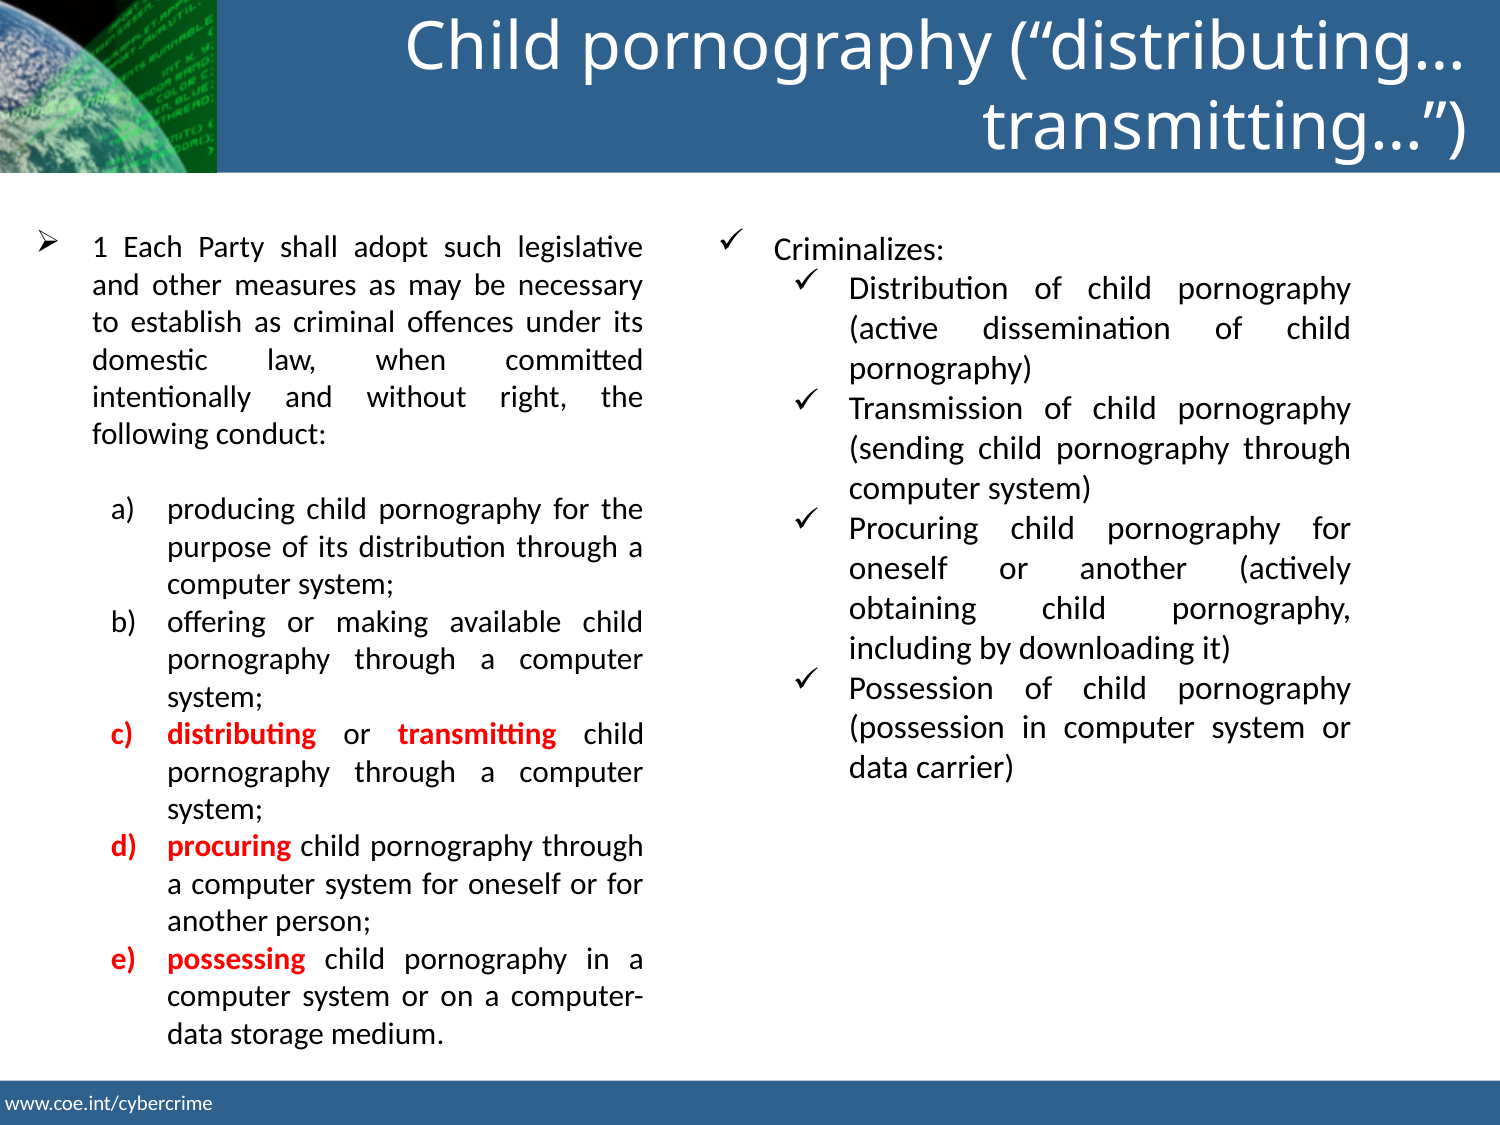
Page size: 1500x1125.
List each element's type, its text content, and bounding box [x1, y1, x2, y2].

text_box 1 Each Party shall adopt such legislative and other measures as may be necessary to establish as criminal offences under its domestic law, when committed intentionally and without right, the following conduct: producing child pornography for the purpose of its distribution through a computer system; offering or making available child pornography through a computer system; distributing or transmitting child pornography through a computer system; procuring child pornography through a computer system for oneself or for another person; possessing child pornography in a computer system or on a computer-data storage medium. [21, 219, 660, 1058]
text_box Child pornography (“distributing…transmitting…”) [230, 0, 1483, 171]
picture [0, 0, 217, 173]
text_box Criminalizes: Distribution of child pornography (active dissemination of child pornography) Transmission of child pornography (sending child pornography through computer system) Procuring child pornography for oneself or another (actively obtaining child pornography, including by downloading it) Possession of child pornography (possession in computer system or data carrier) [702, 219, 1367, 793]
